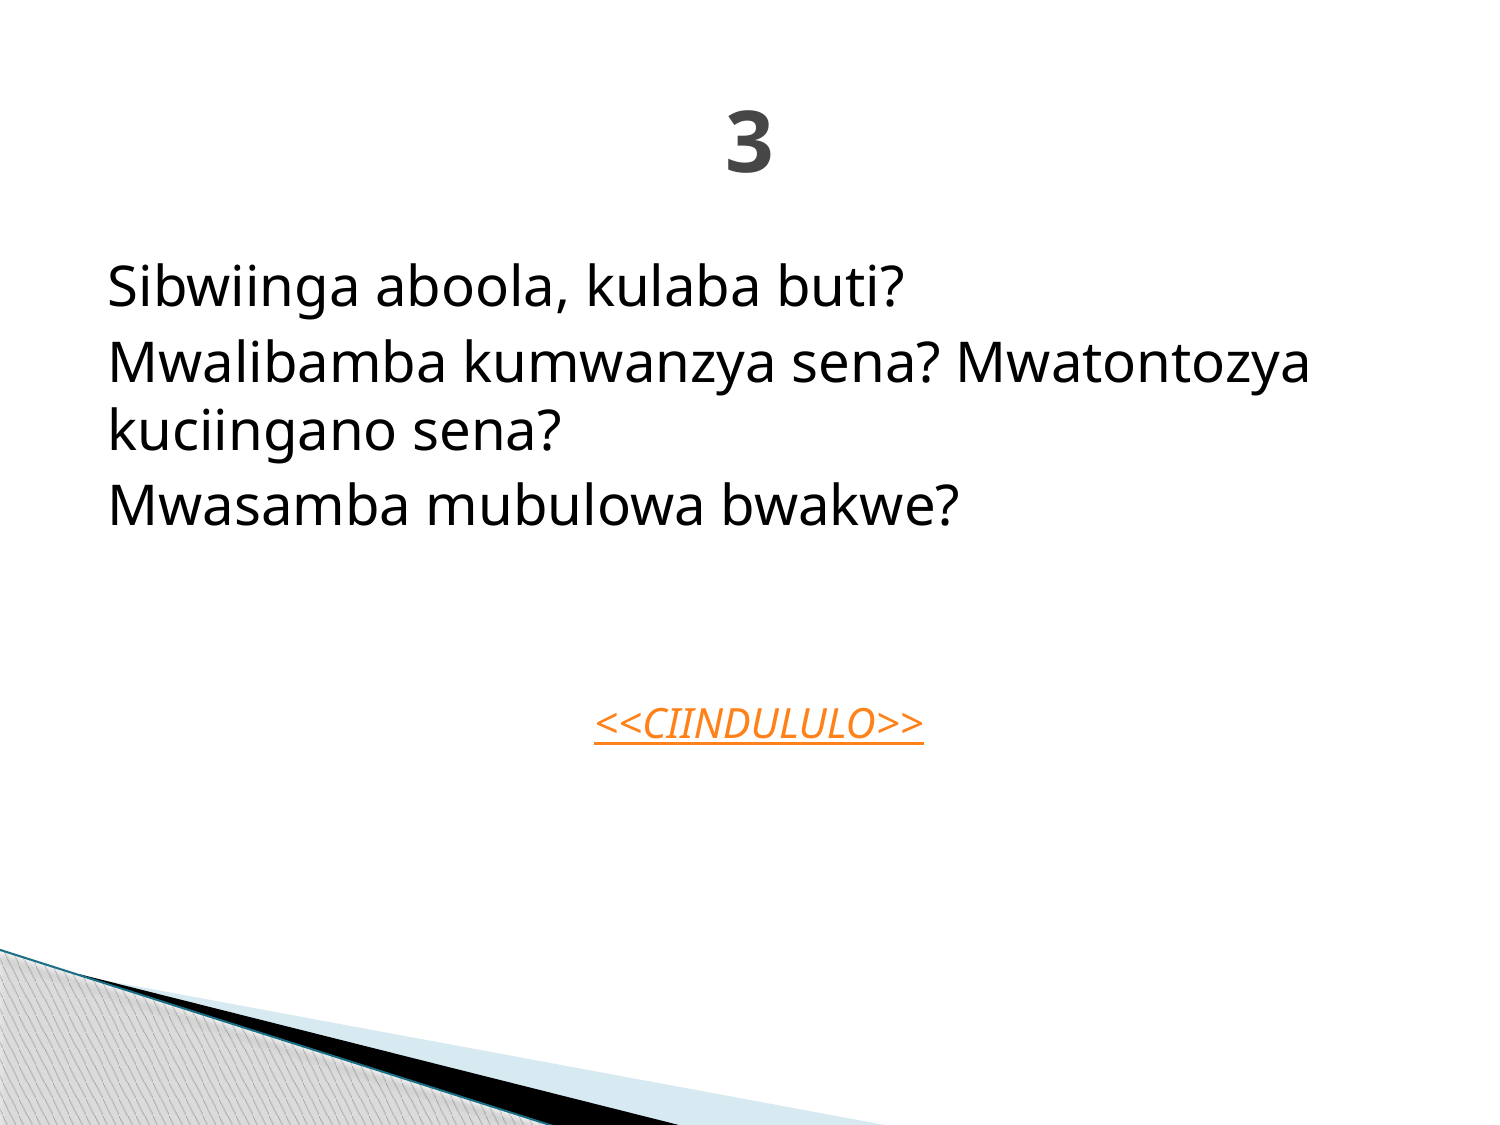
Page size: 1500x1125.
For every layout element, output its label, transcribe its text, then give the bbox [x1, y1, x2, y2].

list Sibwiinga aboola, kulaba buti? Mwalibamba kumwanzya sena? Mwatontozya kuciingano sena? Mwasamba mubulowa bwakwe? <<CIINDULULO>> [75, 243, 1425, 986]
title 3 [75, 45, 1425, 233]
